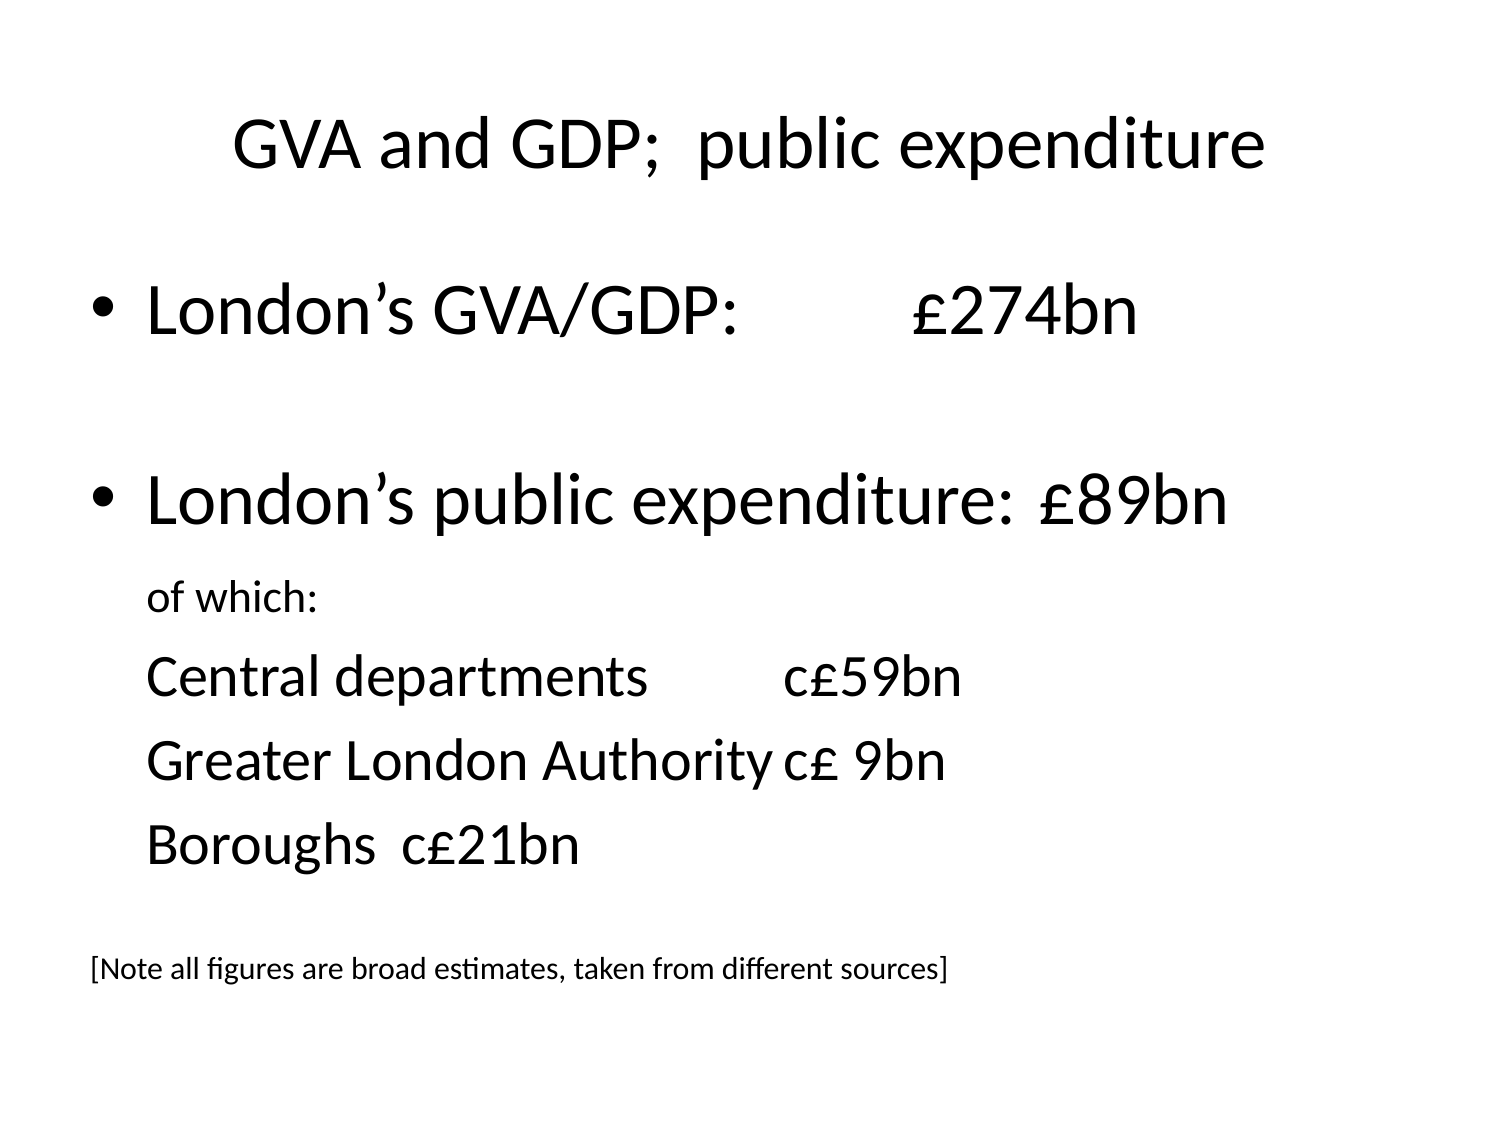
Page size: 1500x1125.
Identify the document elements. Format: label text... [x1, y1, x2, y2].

title GVA and GDP; public expenditure [75, 45, 1425, 233]
list London’s GVA/GDP: £274bn London’s public expenditure: £89bn of which: Central departments c£59bn Greater London Authority c£ 9bn Boroughs c£21bn [Note all figures are broad estimates, taken from different sources] [75, 262, 1425, 1005]
